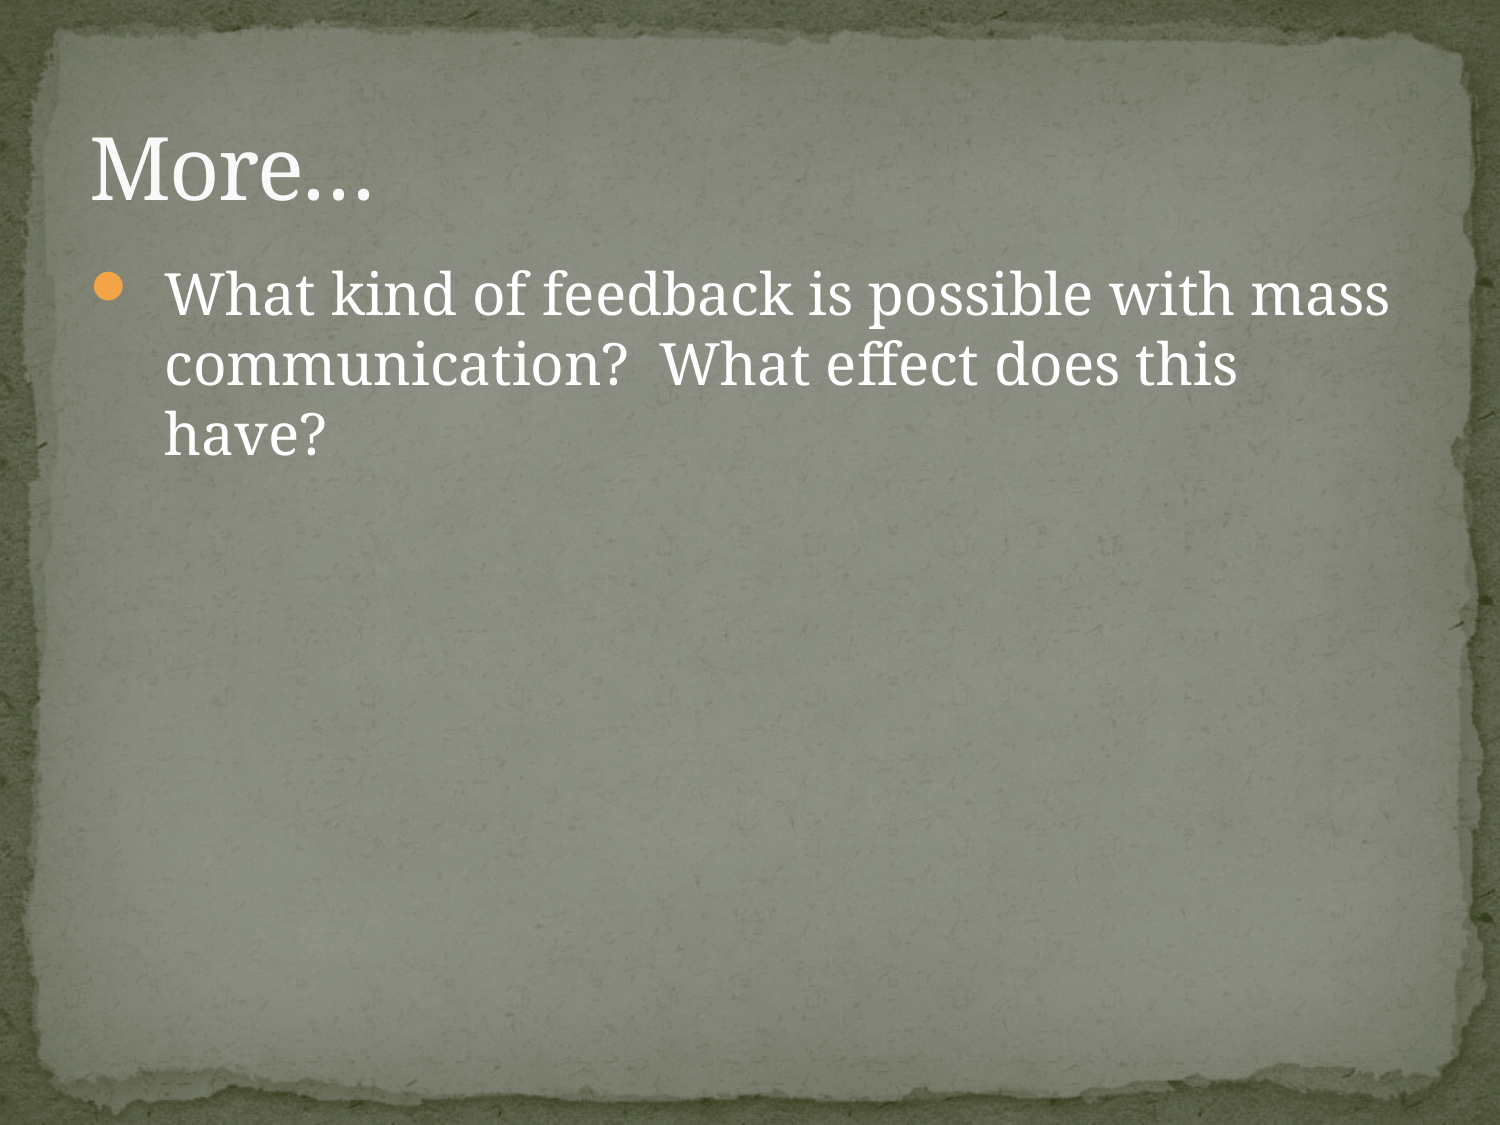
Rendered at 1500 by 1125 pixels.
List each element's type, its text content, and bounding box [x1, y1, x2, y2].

title More… [74, 24, 1425, 225]
list What kind of feedback is possible with mass communication? What effect does this have? [75, 249, 1425, 1000]
